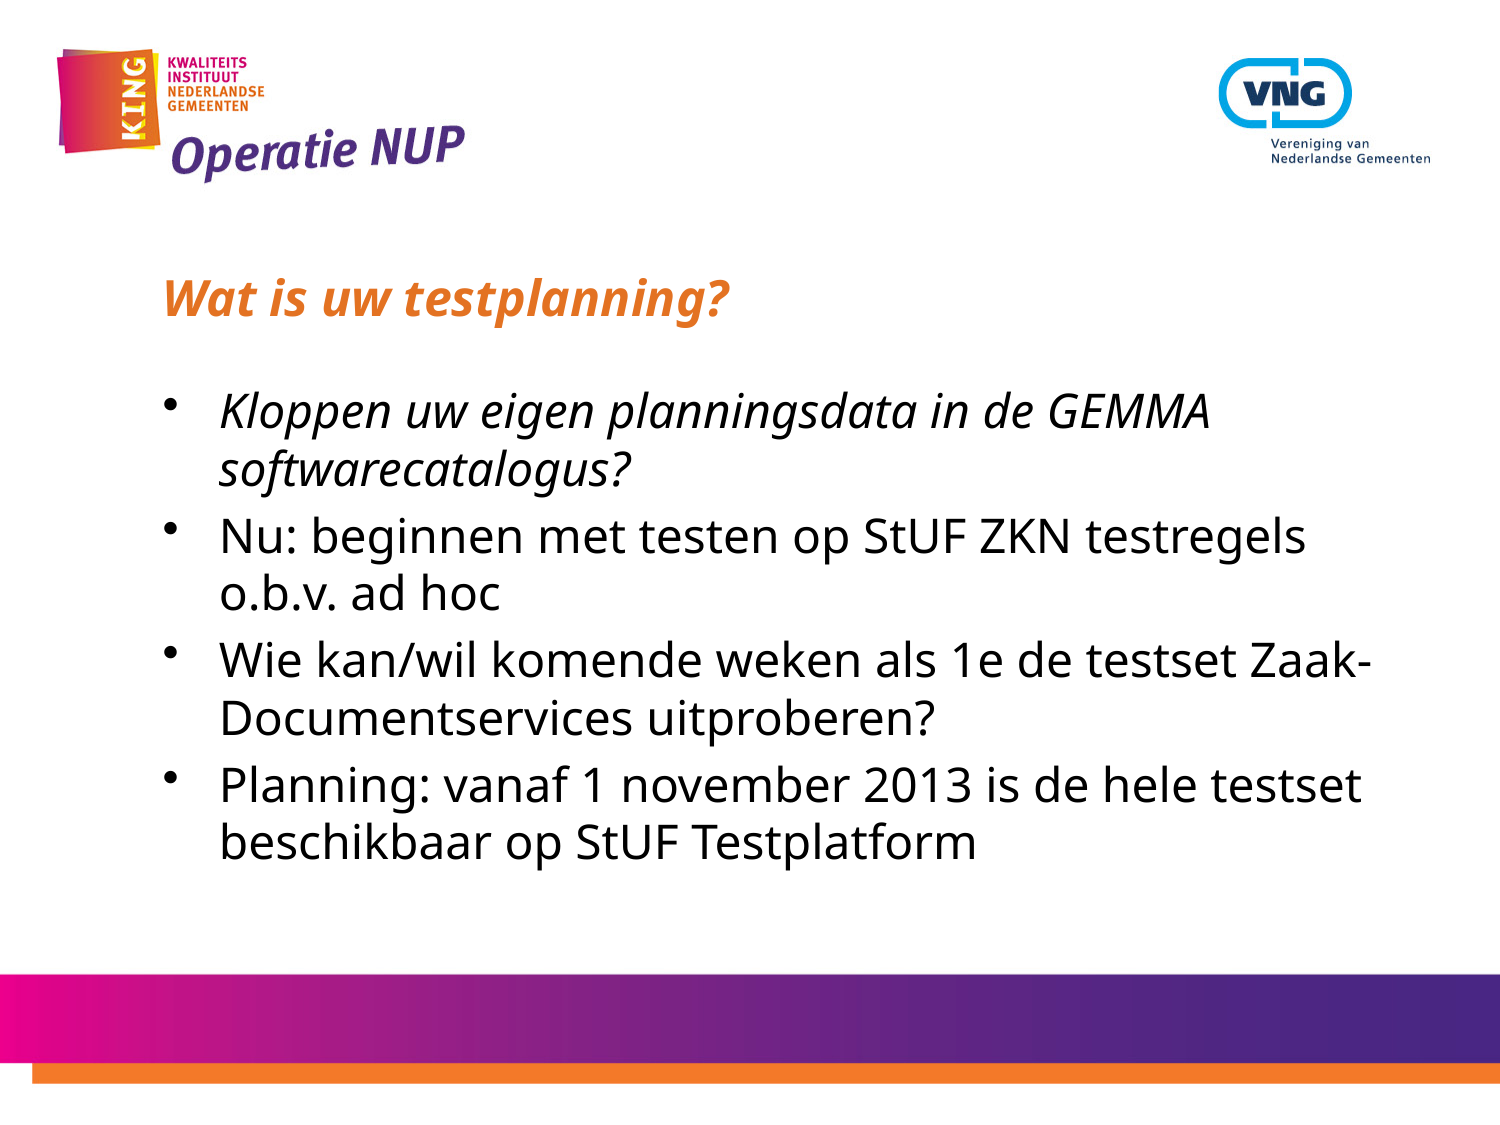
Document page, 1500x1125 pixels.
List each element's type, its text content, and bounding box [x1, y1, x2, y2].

list Kloppen uw eigen planningsdata in de GEMMA softwarecatalogus? Nu: beginnen met testen op StUF ZKN testregels o.b.v. ad hoc Wie kan/wil komende weken als 1e de testset Zaak- Documentservices uitproberen? Planning: vanaf 1 november 2013 is de hele testset beschikbaar op StUF Testplatform [147, 373, 1428, 953]
title Wat is uw testplanning? [147, 231, 1402, 362]
picture [0, 0, 1500, 1125]
